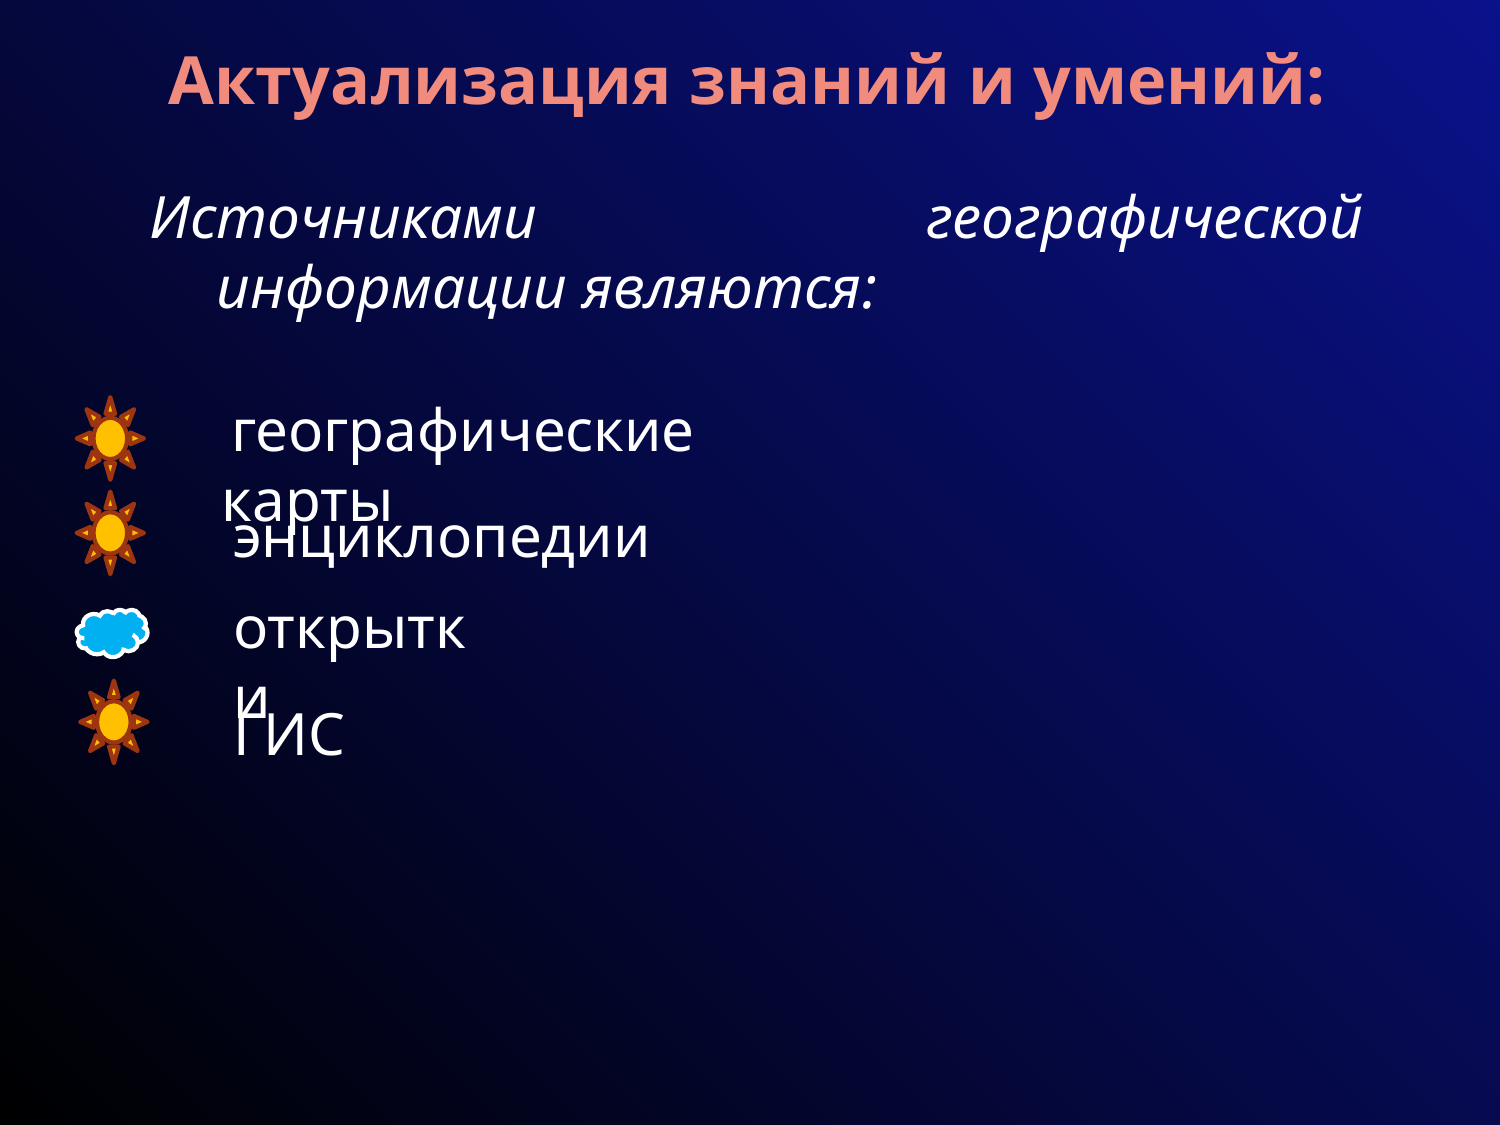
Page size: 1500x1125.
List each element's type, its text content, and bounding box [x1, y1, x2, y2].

text_box [74, 607, 150, 660]
text_box ГИС [218, 689, 443, 774]
text_box [74, 394, 147, 482]
list Источниками географической информации являются: [112, 172, 1378, 350]
text_box [74, 489, 147, 577]
text_box Актуализация знаний и умений: [73, 7, 1424, 149]
text_box географические карты [206, 385, 821, 540]
text_box открытки [218, 582, 502, 738]
text_box [78, 678, 150, 766]
text_box энциклопедии [218, 491, 833, 577]
